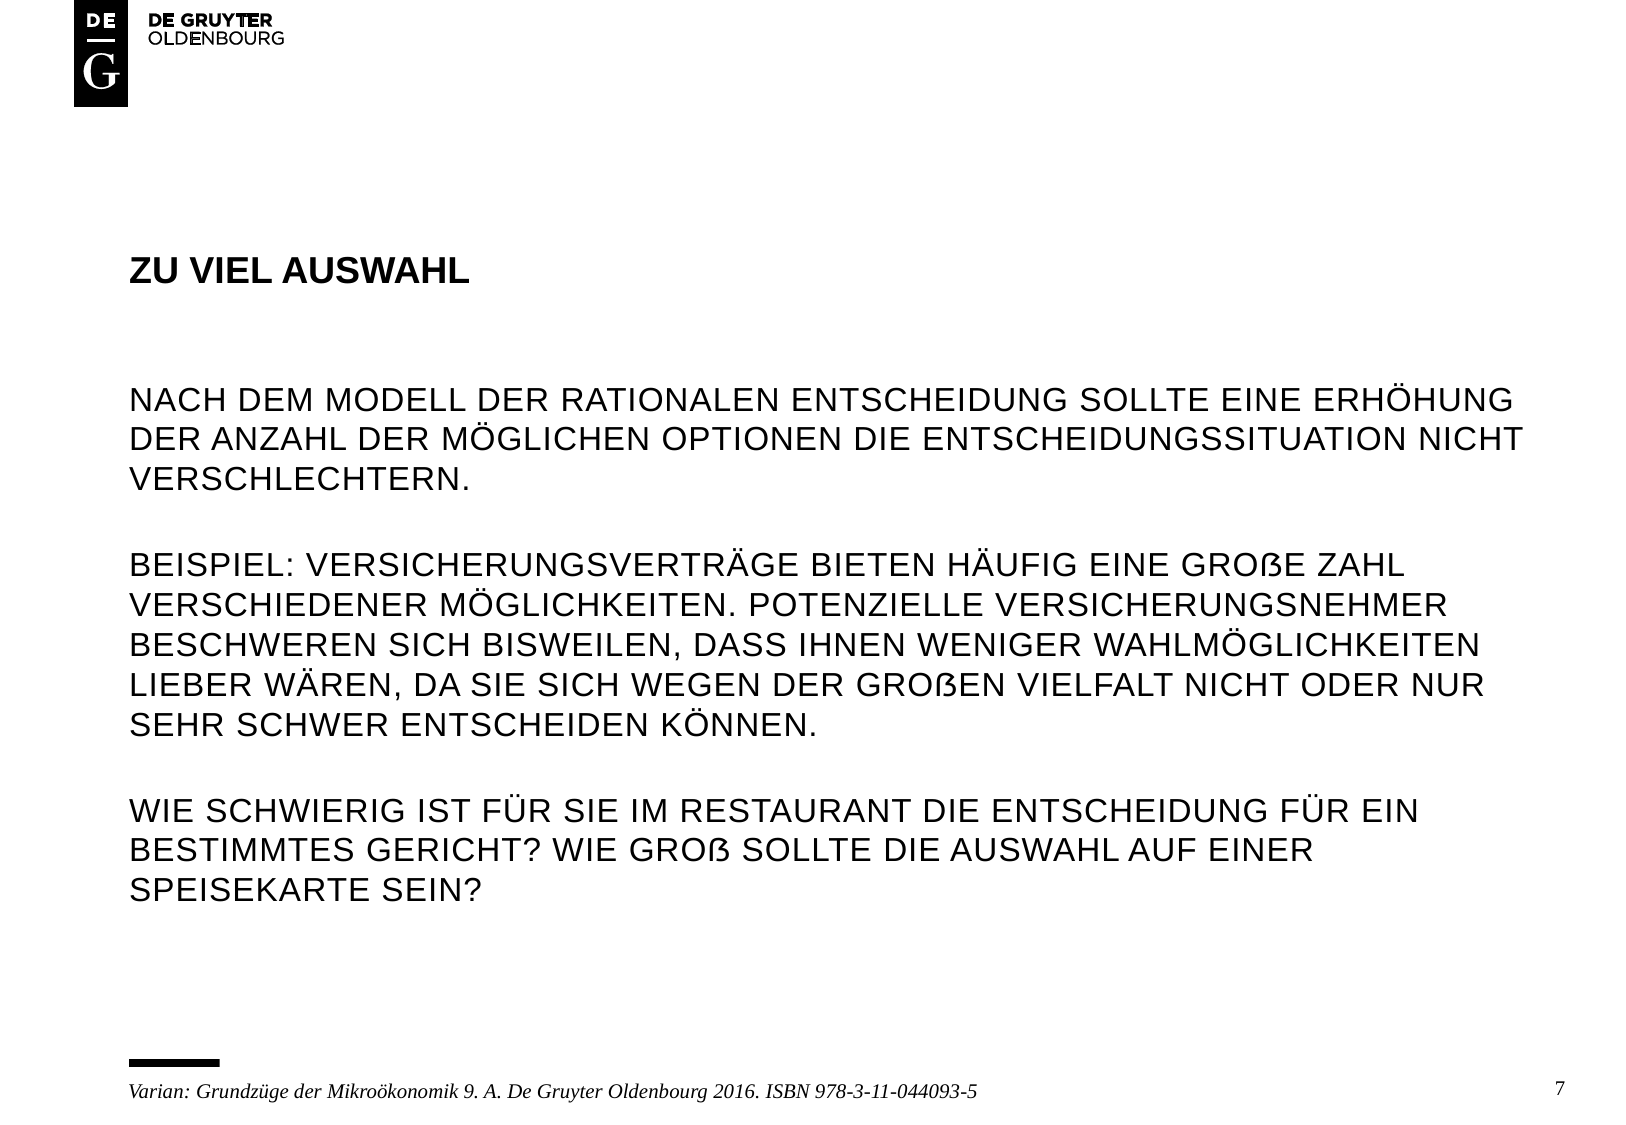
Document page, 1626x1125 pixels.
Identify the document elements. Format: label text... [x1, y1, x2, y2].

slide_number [128, 1077, 1539, 1108]
title Zu viel auswahl [129, 245, 1556, 300]
slide_number 7 [1554, 1074, 1614, 1104]
list Nach dem modell der rationalen entscheidung sollte eine erhöhung der anzahl der möglichen optionen die entscheidungssituation nicht verschlechtern. Beispiel: Versicherungsverträge bieten häufig eine große zahl verschiedener möglichkeiten. Potenzielle Versicherungsnehmer beschweren sich bisweilen, dass ihnen weniger Wahlmöglichkeiten lieber wären, da sie sich wegen der großen vielfalt nicht oder nur sehr schwer entscheiden können. Wie schwierig ist für sie im restaurant die entscheidung für ein bestimmtes gericht? Wie groß sollte die auswahl auf einer speisekarte sein? [129, 342, 1556, 981]
